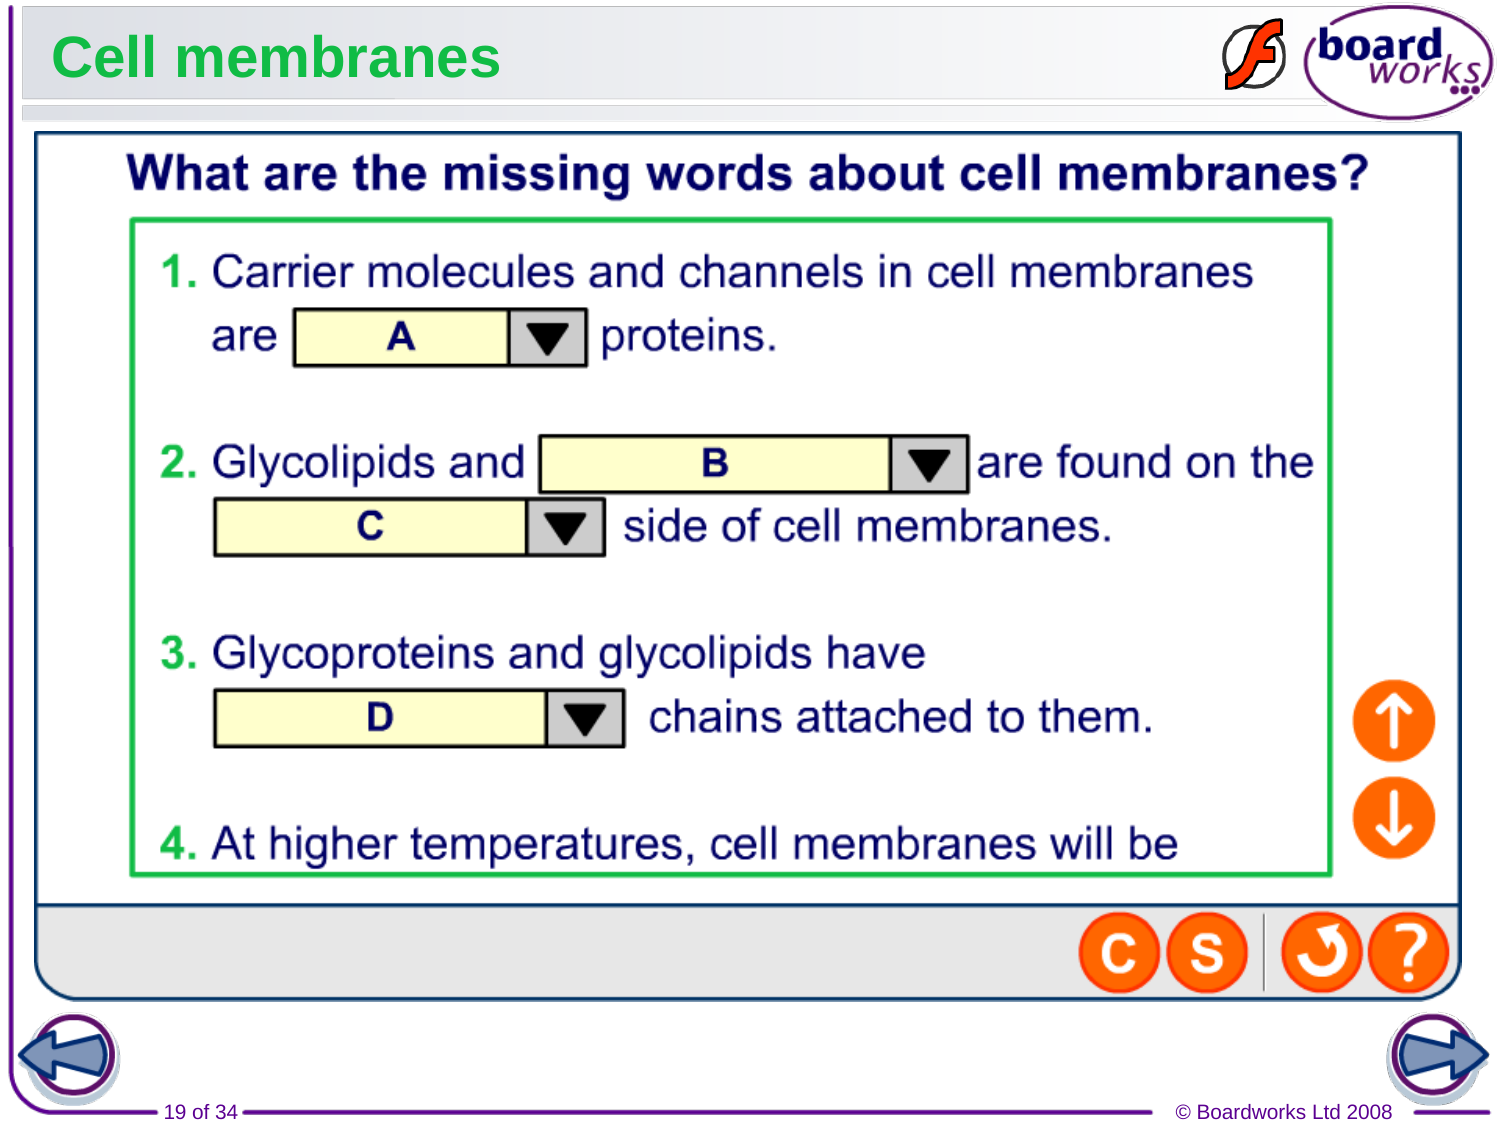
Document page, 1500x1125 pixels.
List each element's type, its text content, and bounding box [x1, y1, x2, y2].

title Cell membranes [36, 8, 1225, 99]
picture [0, 0, 1500, 1125]
